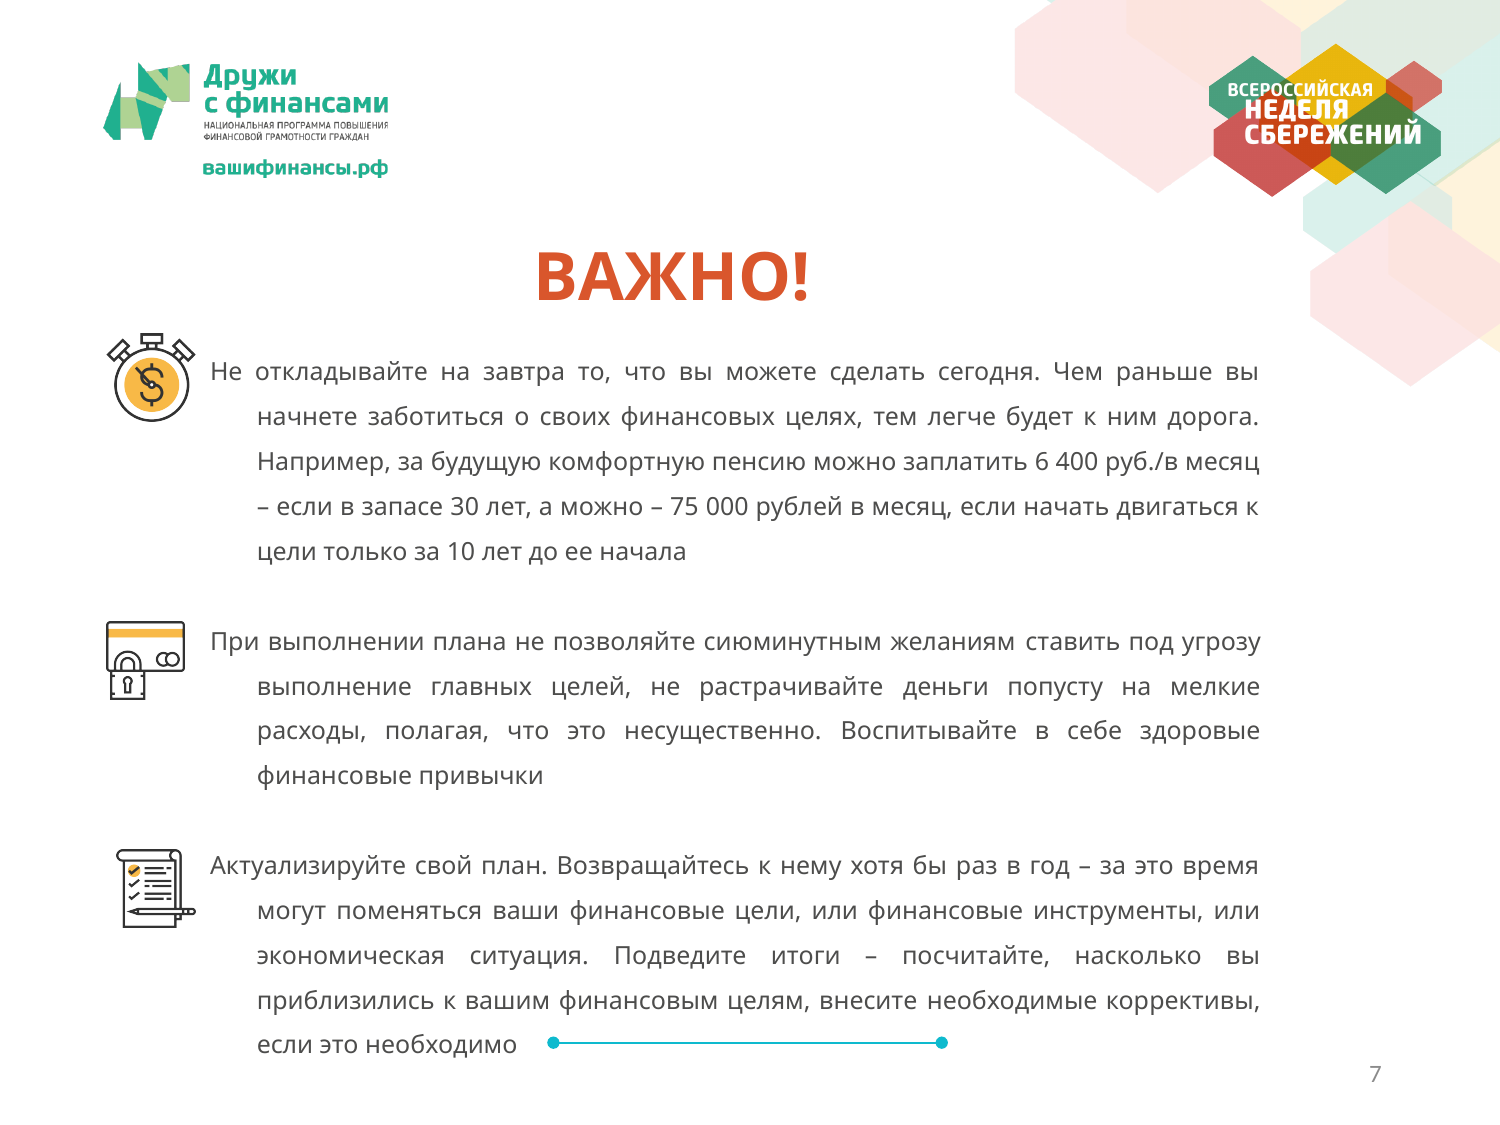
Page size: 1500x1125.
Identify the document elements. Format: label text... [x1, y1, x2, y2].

picture [106, 333, 196, 422]
picture [106, 621, 185, 700]
title ВАЖНО! [518, 223, 942, 334]
picture [116, 849, 196, 928]
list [103, 62, 388, 178]
text_box Не откладывайте на завтра то, что вы можете сделать сегодня. Чем раньше вы начнете заботиться о своих финансовых целях, тем легче будет к ним дорога. Например, за будущую комфортную пенсию можно заплатить 6 400 руб./в месяц – если в запасе 30 лет, а можно – 75 000 рублей в месяц, если начать двигаться к цели только за 10 лет до ее начала При выполнении плана не позволяйте сиюминутным желаниям ставить под угрозу выполнение главных целей, не растрачивайте деньги попусту на мелкие расходы, полагая, что это несущественно. Воспитывайте в себе здоровые финансовые привычки Актуализируйте свой план. Возвращайтесь к нему хотя бы раз в год – за это время могут поменяться ваши финансовые цели, или финансовые инструменты, или экономическая ситуация. Подведите итоги – посчитайте, насколько вы приблизились к вашим финансовым целям, внесите необходимые коррективы, если это необходимо [195, 333, 1277, 991]
slide_number 7 [1059, 1042, 1397, 1103]
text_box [1000, 0, 1500, 399]
